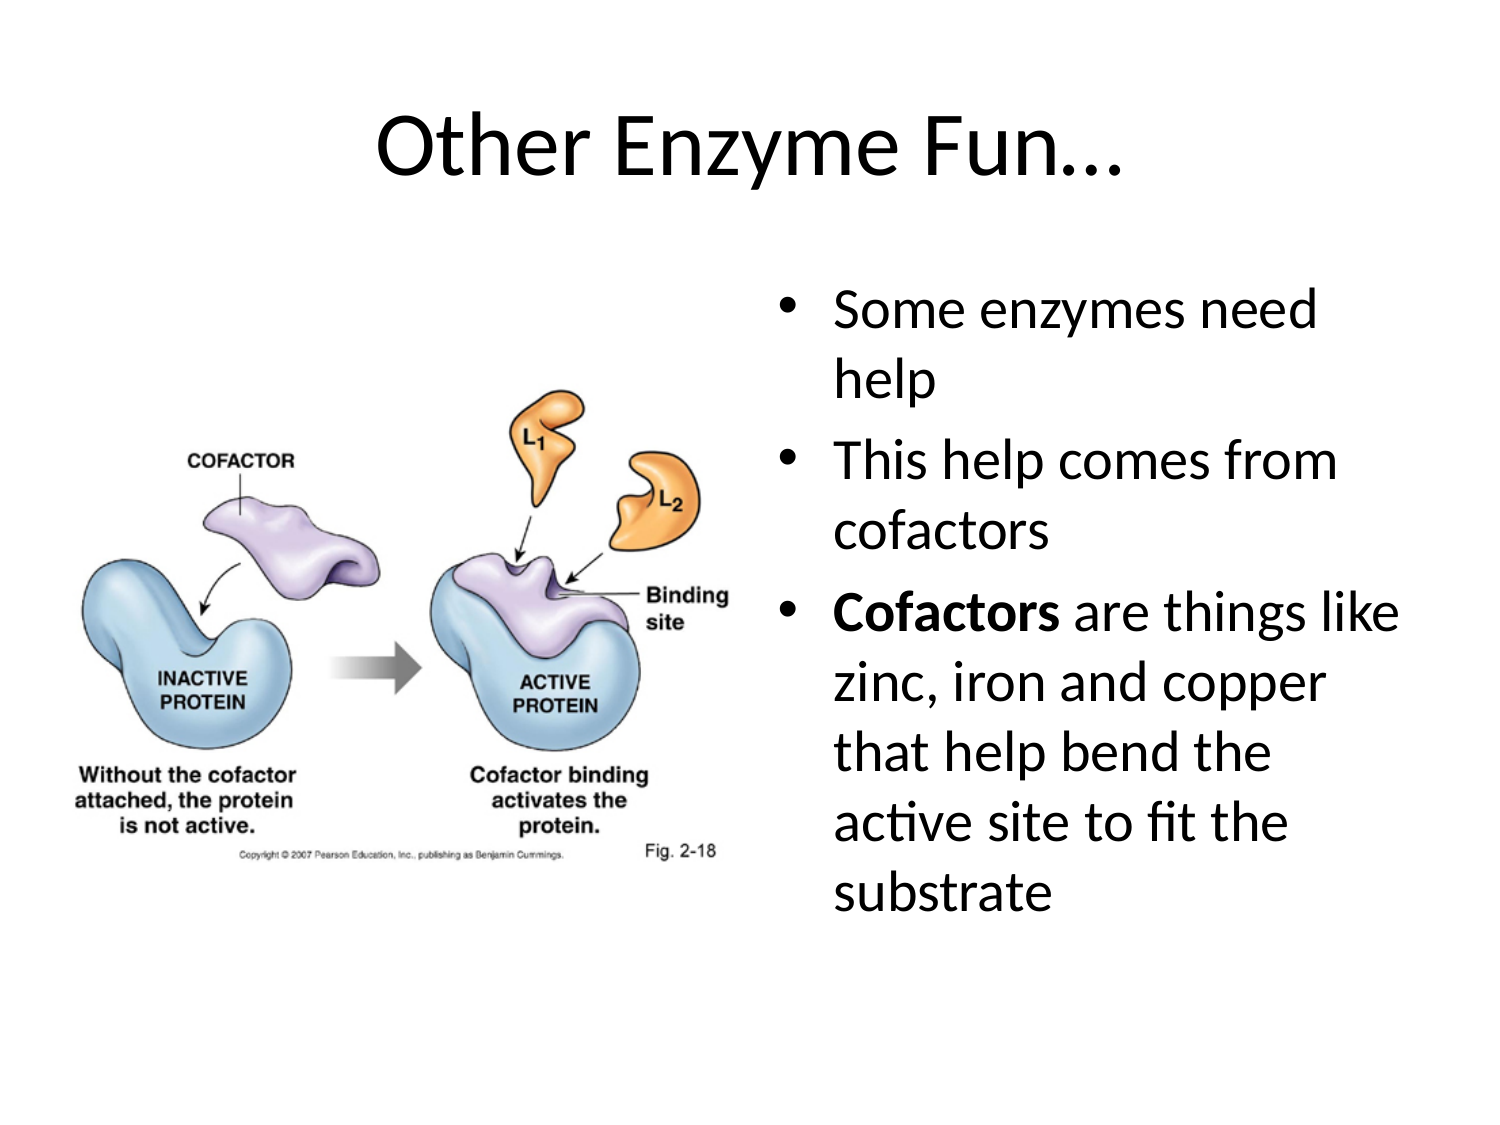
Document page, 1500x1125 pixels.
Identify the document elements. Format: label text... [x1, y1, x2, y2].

list Some enzymes need help This help comes from cofactors Cofactors are things like zinc, iron and copper that help bend the active site to fit the substrate [762, 262, 1425, 1005]
title Other Enzyme Fun… [75, 45, 1425, 233]
picture [62, 372, 740, 871]
